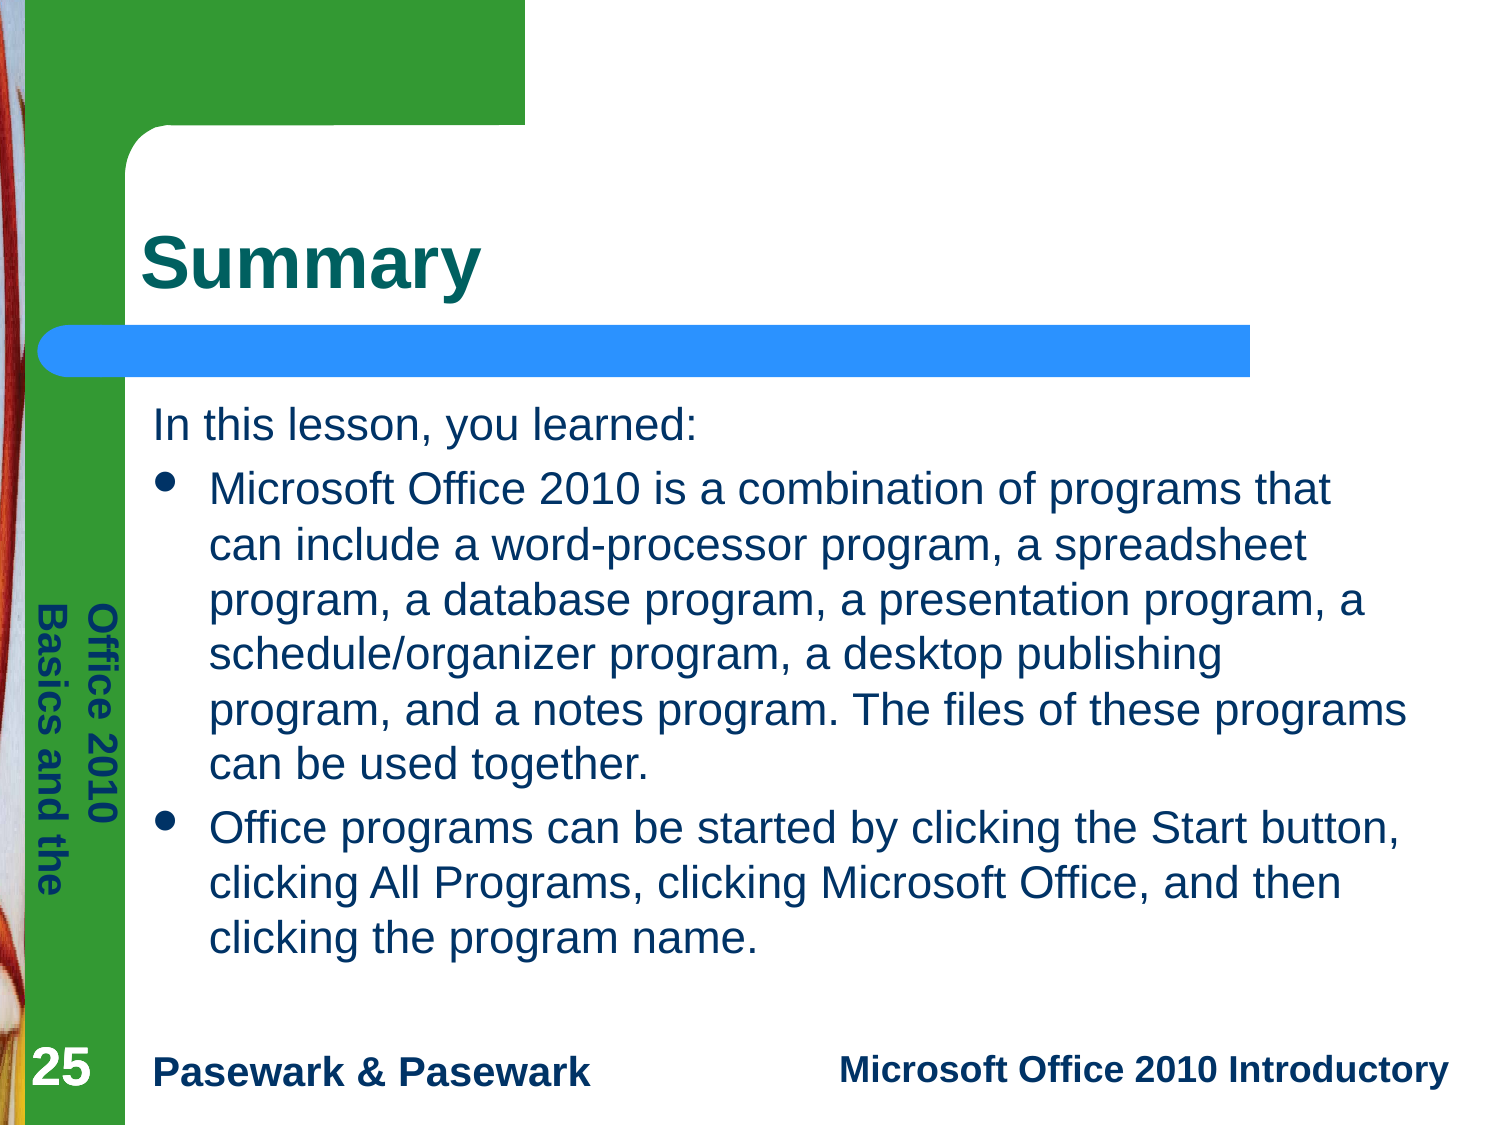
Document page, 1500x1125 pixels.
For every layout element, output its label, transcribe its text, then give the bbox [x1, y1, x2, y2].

picture [0, 0, 25, 1125]
text_box 25 [13, 1023, 111, 1105]
title Summary [124, 124, 1426, 313]
list In this lesson, you learned: Microsoft Office 2010 is a combination of programs that can include a word-processor program, a spreadsheet program, a database program, a presentation program, a schedule/organizer program, a desktop publishing program, and a notes program. The files of these programs can be used together. Office programs can be started by clicking the Start button, clicking All Programs, clicking Microsoft Office, and then clicking the program name. [137, 387, 1426, 1063]
